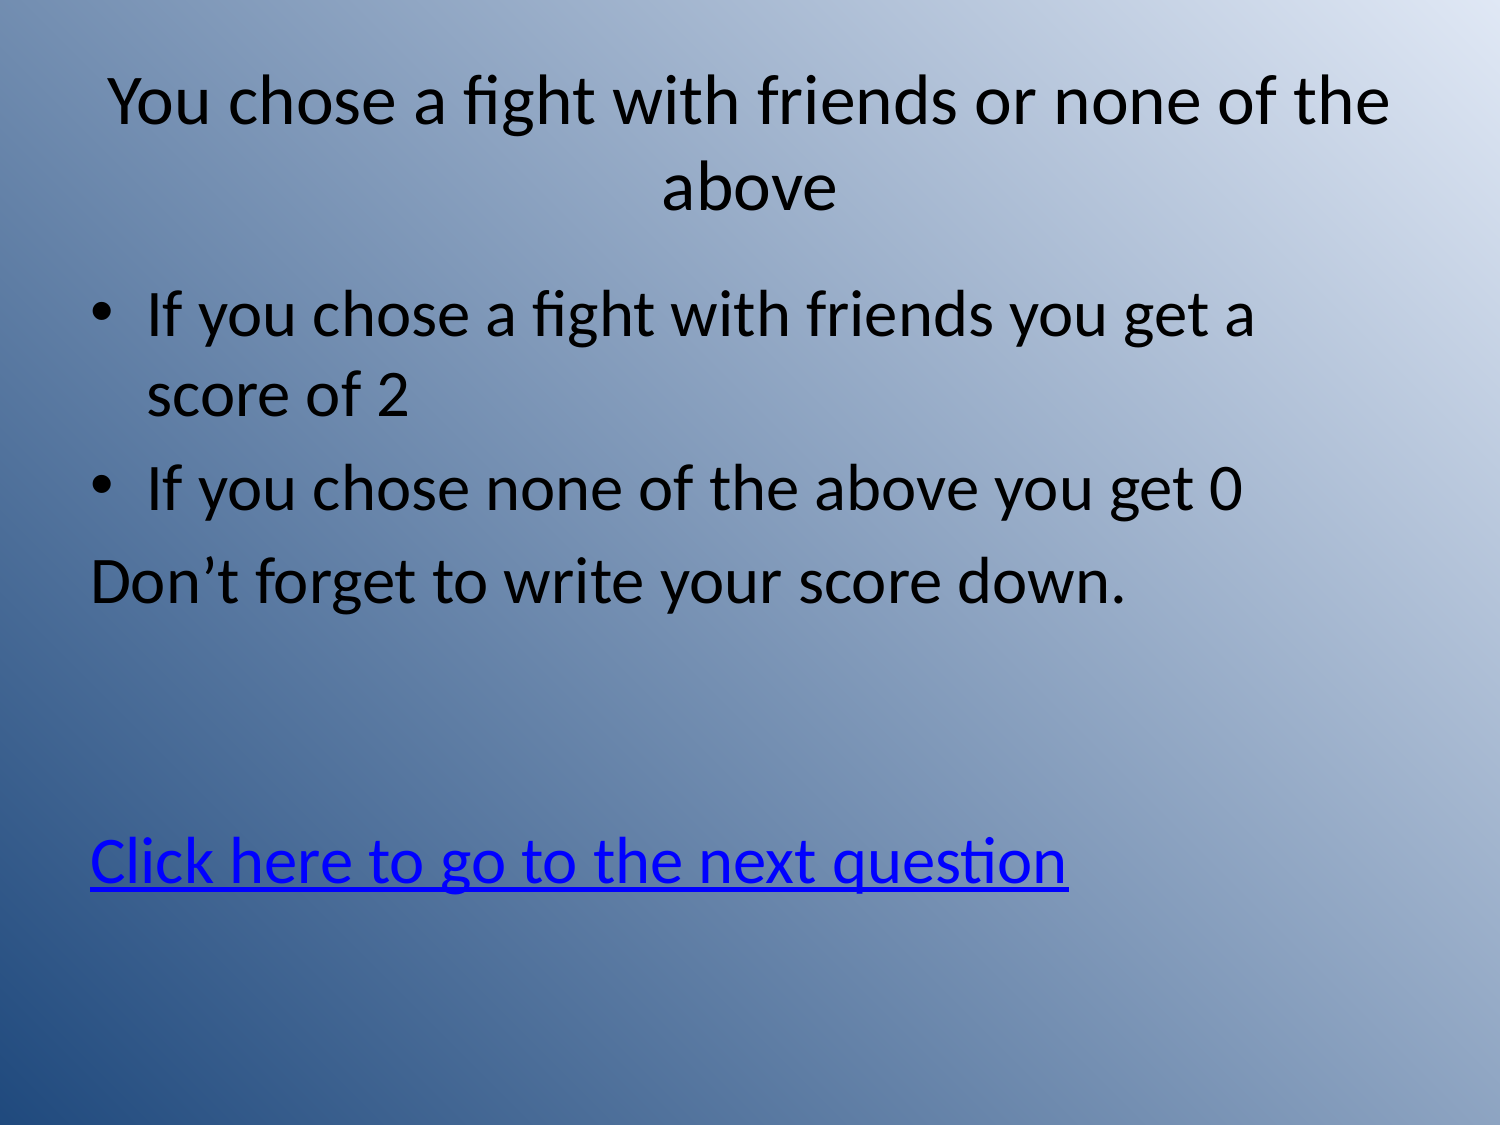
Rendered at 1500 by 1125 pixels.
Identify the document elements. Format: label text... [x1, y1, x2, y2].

list If you chose a fight with friends you get a score of 2 If you chose none of the above you get 0 Don’t forget to write your score down. Click here to go to the next question [75, 262, 1425, 1005]
title You chose a fight with friends or none of the above [75, 45, 1425, 233]
